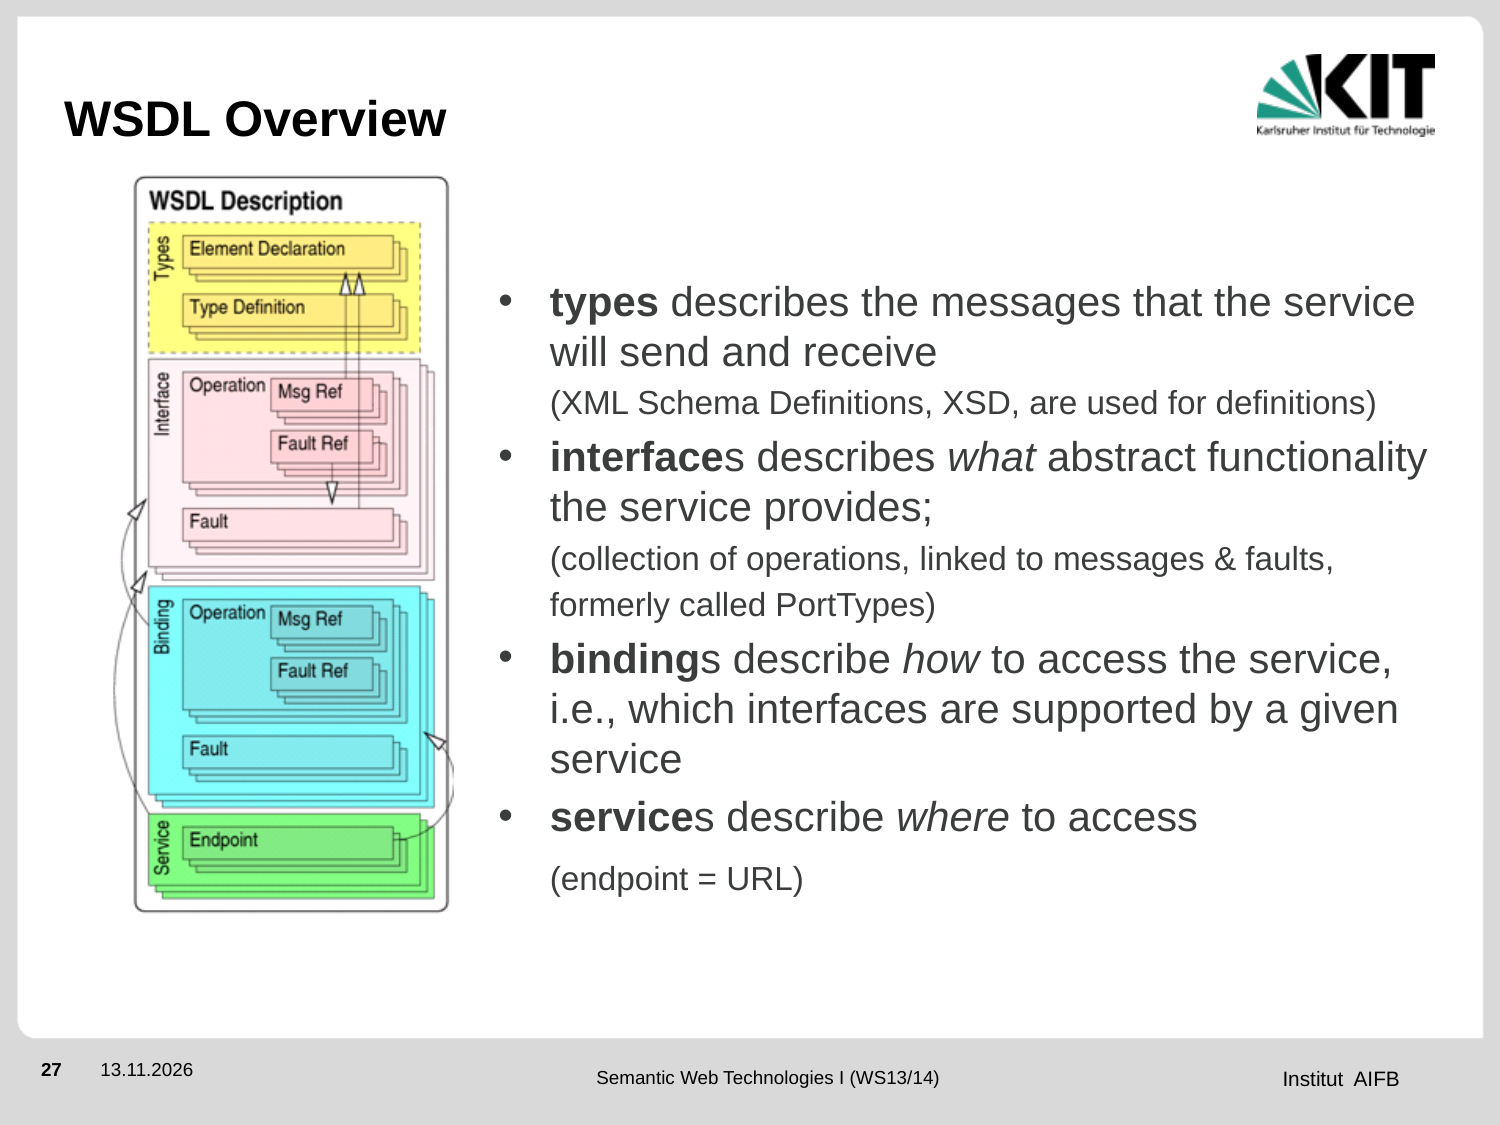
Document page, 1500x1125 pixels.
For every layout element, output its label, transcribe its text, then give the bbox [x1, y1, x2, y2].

title WSDL Overview [64, 54, 1198, 147]
picture [0, 0, 1500, 1125]
list types describes the messages that the service will send and receive (XML Schema Definitions, XSD, are used for definitions) interfaces describes what abstract functionality the service provides; (collection of operations, linked to messages & faults, formerly called PortTypes) bindings describe how to access the service, i.e., which interfaces are supported by a given service services describe where to access (endpoint = URL) [474, 275, 1432, 886]
